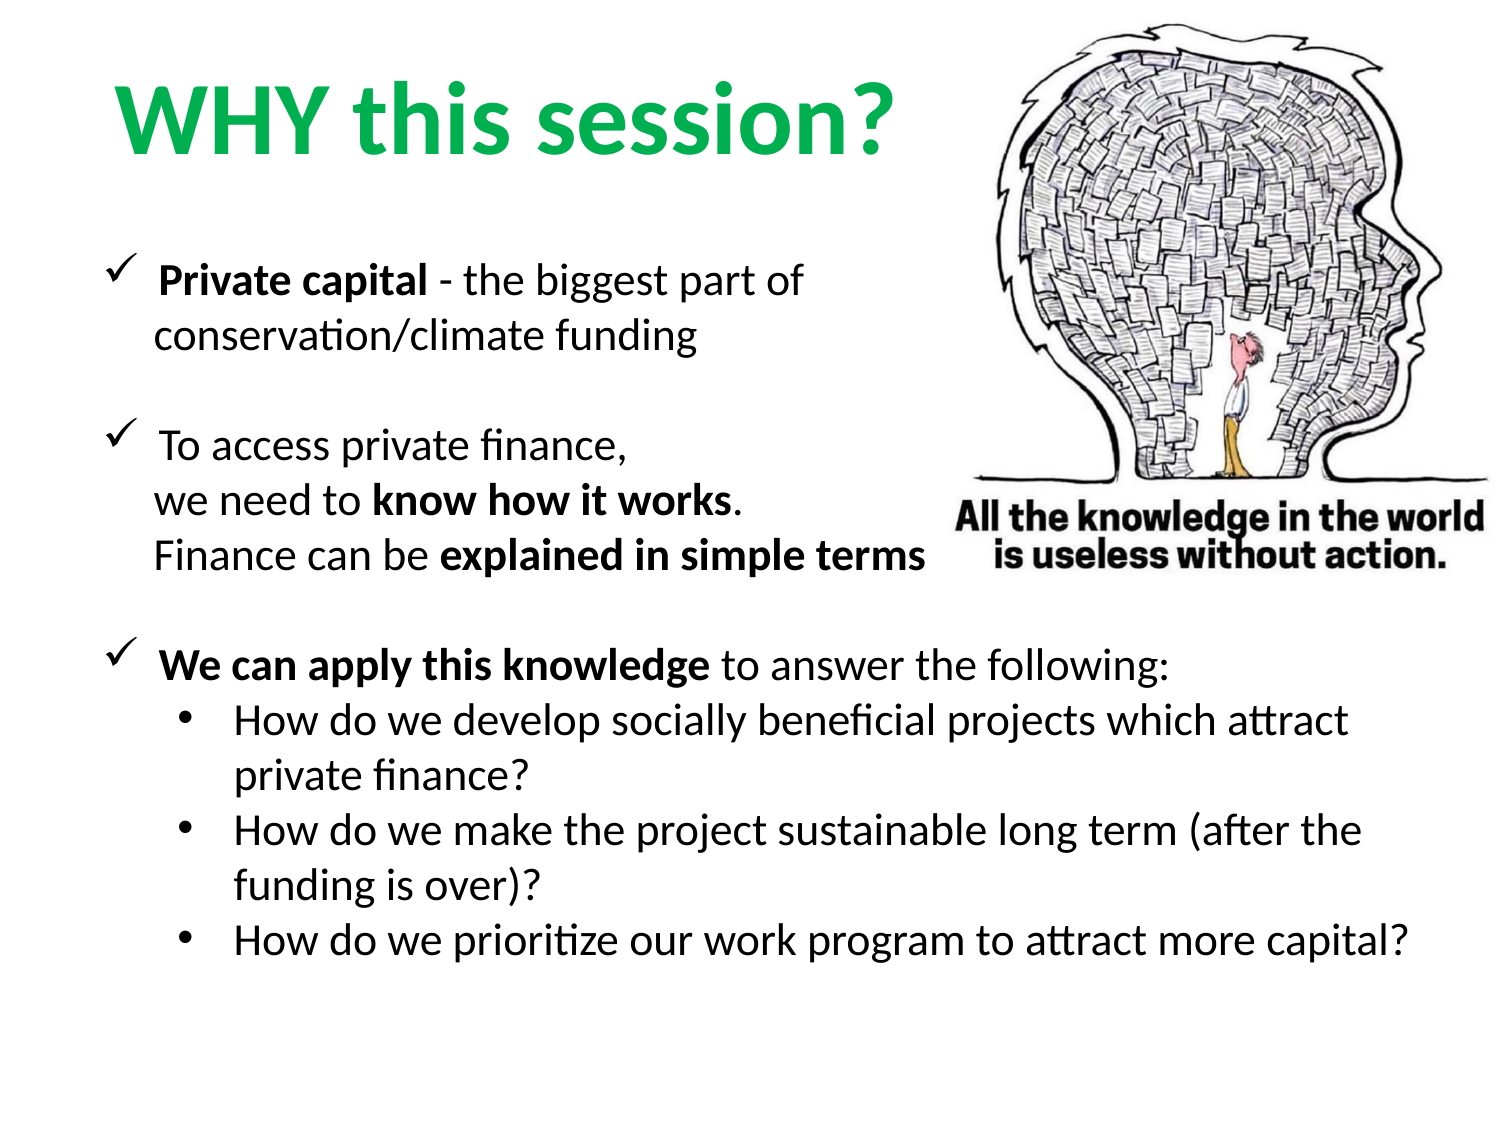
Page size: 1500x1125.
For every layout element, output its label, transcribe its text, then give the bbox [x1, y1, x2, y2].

text_box Private capital - the biggest part of conservation/climate funding To access private finance, we need to know how it works. Finance can be explained in simple terms We can apply this knowledge to answer the following: How do we develop socially beneficial projects which attract private finance? How do we make the project sustainable long term (after the funding is over)? How do we prioritize our work program to attract more capital? [87, 187, 1463, 1125]
picture [937, 14, 1500, 588]
title WHY this session? [99, 37, 932, 187]
